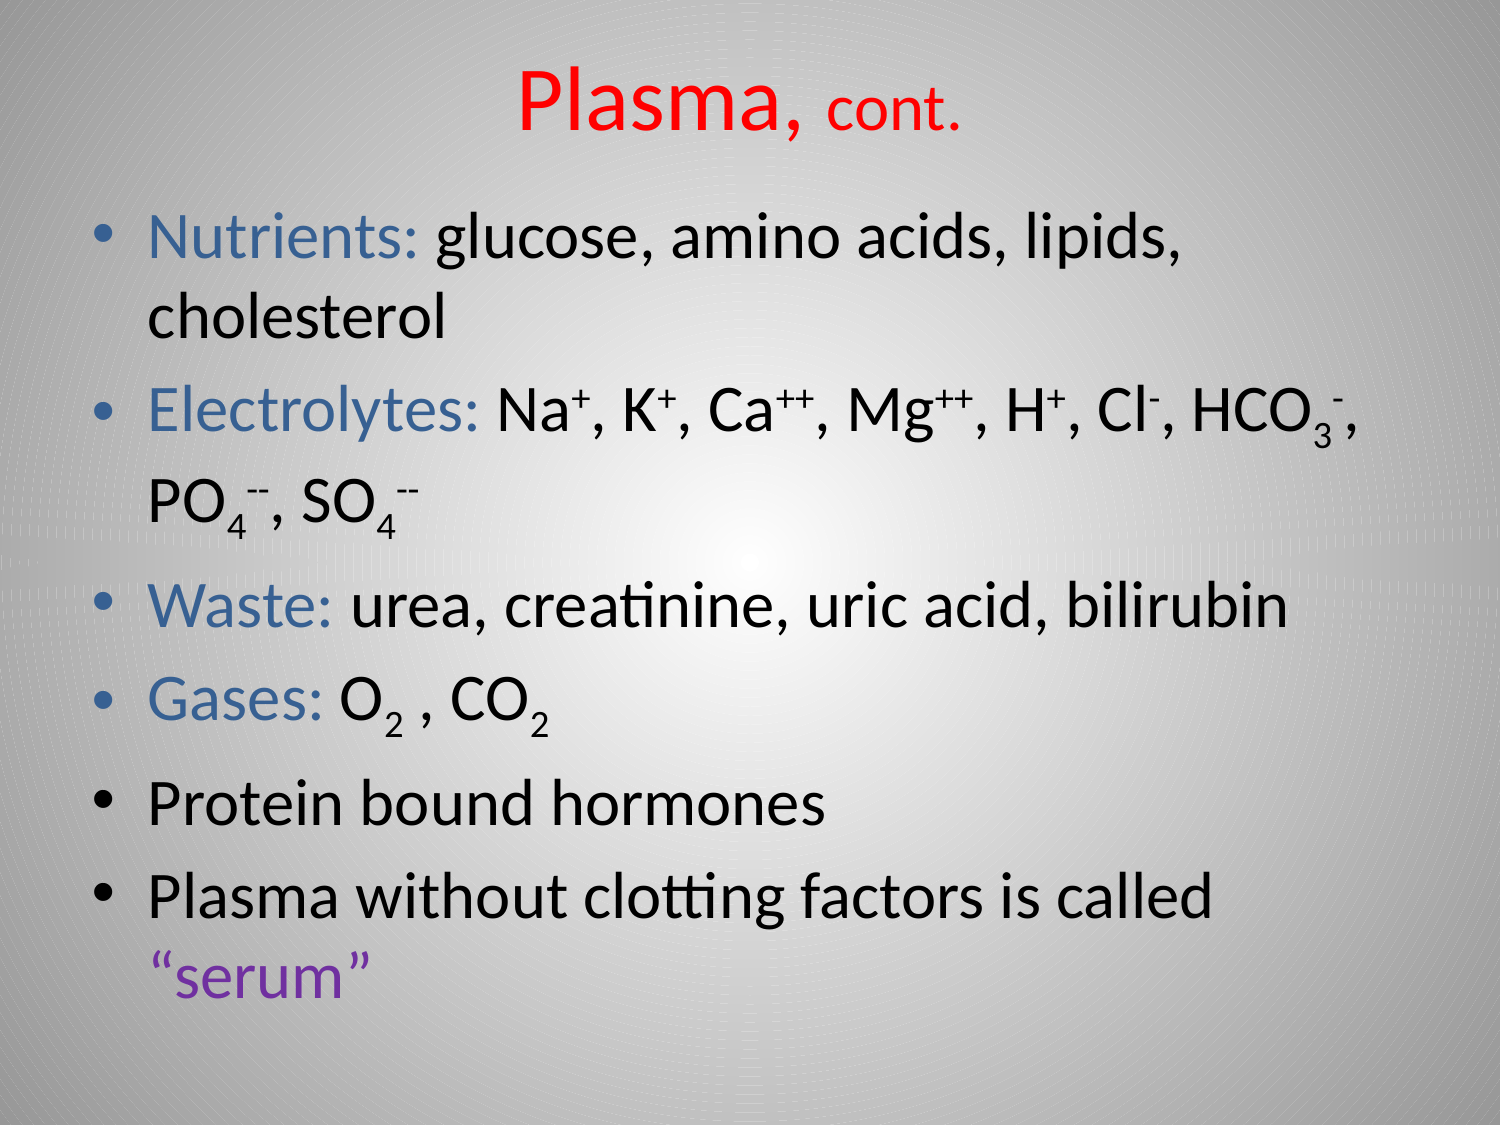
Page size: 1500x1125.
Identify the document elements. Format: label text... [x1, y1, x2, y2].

list Nutrients: glucose, amino acids, lipids, cholesterol Electrolytes: Na+, K+, Ca++, Mg++, H+, Cl-, HCO3-, PO4--, SO4-- Waste: urea, creatinine, uric acid, bilirubin Gases: O2 , CO2 Protein bound hormones Plasma without clotting factors is called “serum” [76, 184, 1427, 1090]
title Plasma, cont. [64, 0, 1415, 188]
